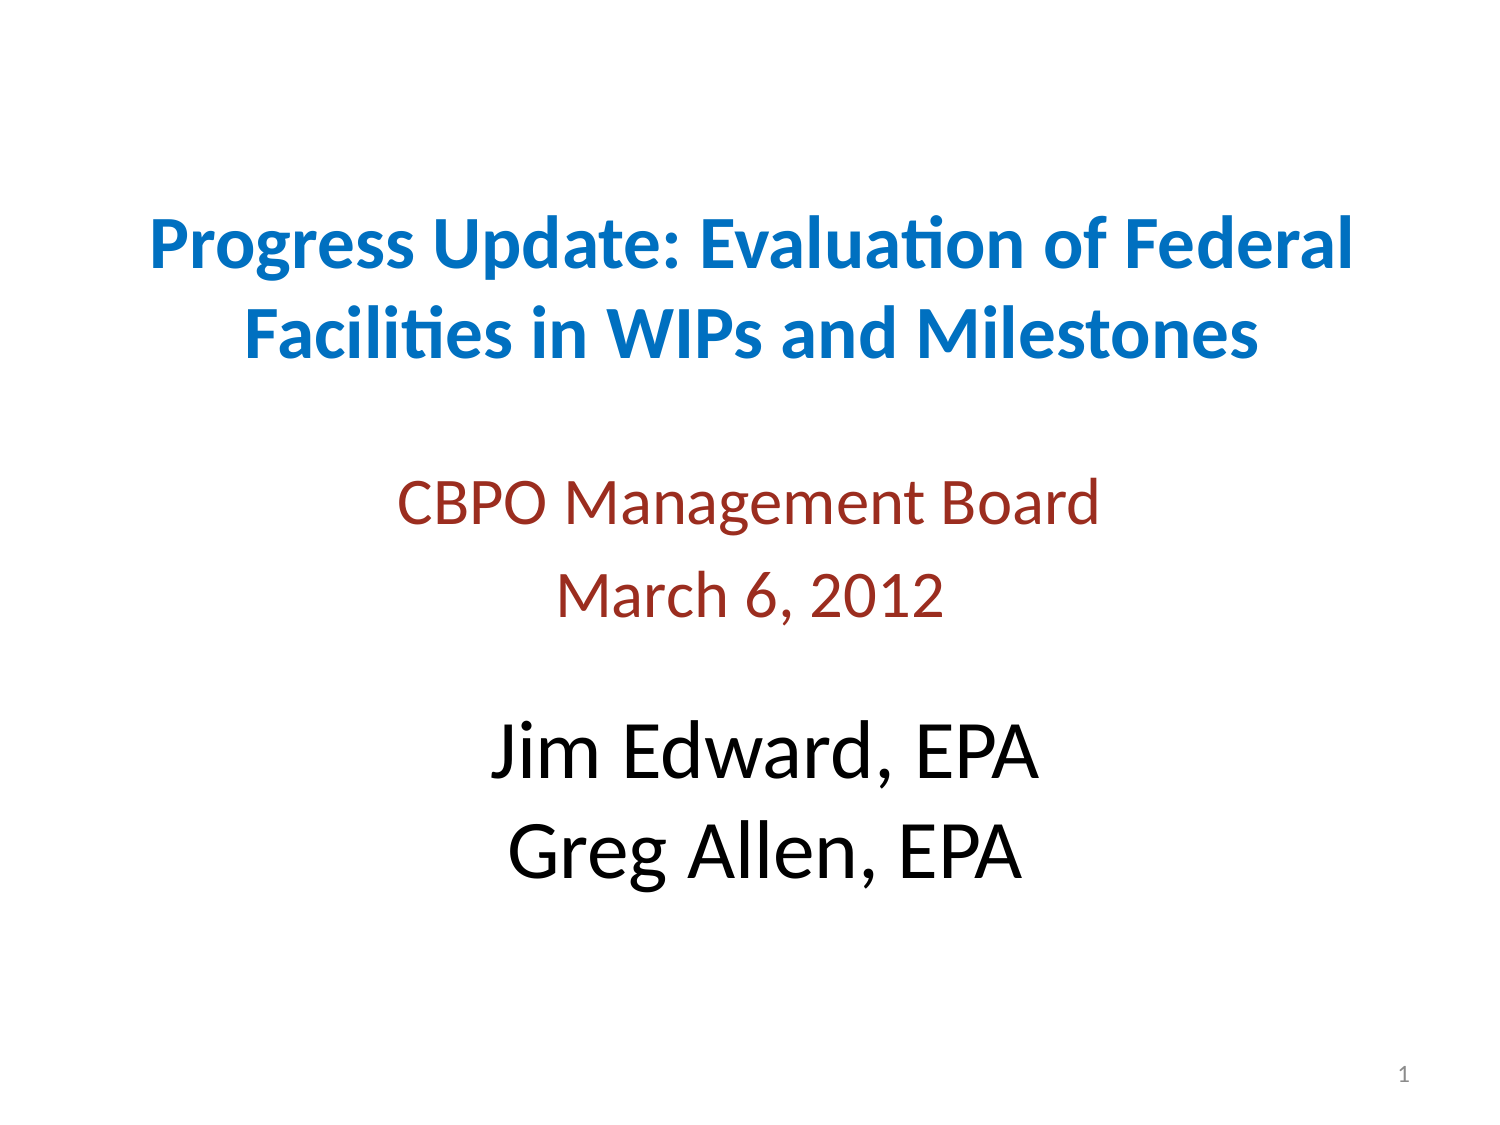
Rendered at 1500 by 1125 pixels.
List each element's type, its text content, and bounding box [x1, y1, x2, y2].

title Progress Update: Evaluation of Federal Facilities in WIPs and Milestones [115, 162, 1391, 404]
subtitle CBPO Management Board March 6, 2012 [225, 450, 1275, 738]
text_box Jim Edward, EPA Greg Allen, EPA [321, 687, 1210, 903]
slide_number 1 [1074, 1042, 1425, 1103]
